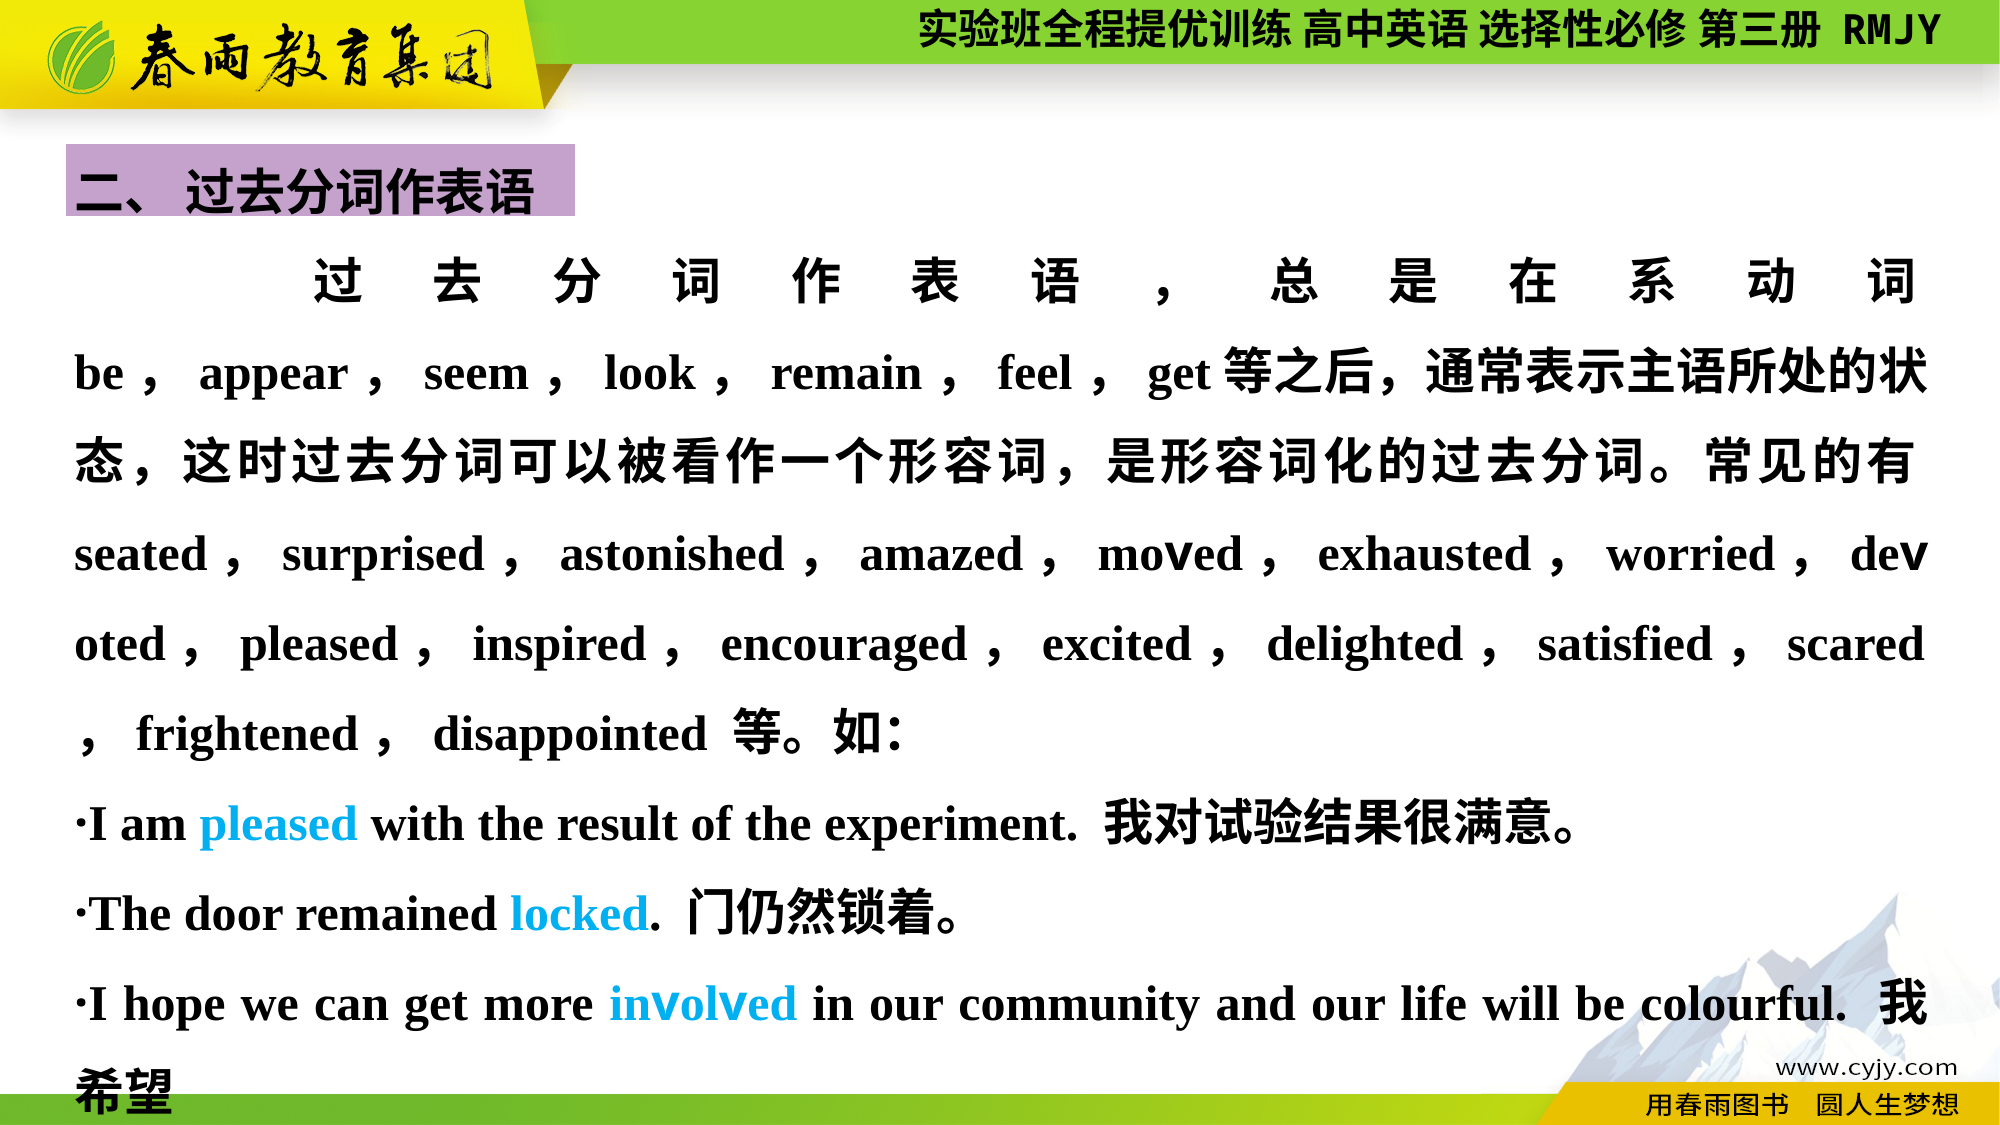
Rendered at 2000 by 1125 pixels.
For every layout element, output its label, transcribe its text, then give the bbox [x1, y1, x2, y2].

list 二、 过去分词作表语 过去分词作表语，总是在系动词be，appear，seem，look，remain，feel，get等之后，通常表示主语所处的状态，这时过去分词可以被看作一个形容词，是形容词化的过去分词。常见的有seated，surprised，astonished，amazed，moved，exhausted，worried，devoted，pleased，inspired，encouraged，excited，delighted，satisfied，scared，frightened，disappointed 等。如： ·I am pleased with the result of the experiment. 我对试验结果很满意。 ·The door remained locked. 门仍然锁着。 ·I hope we can get more involved in our community and our life will be colourful. 我希望 [59, 122, 1944, 1047]
picture [0, 0, 2000, 1125]
